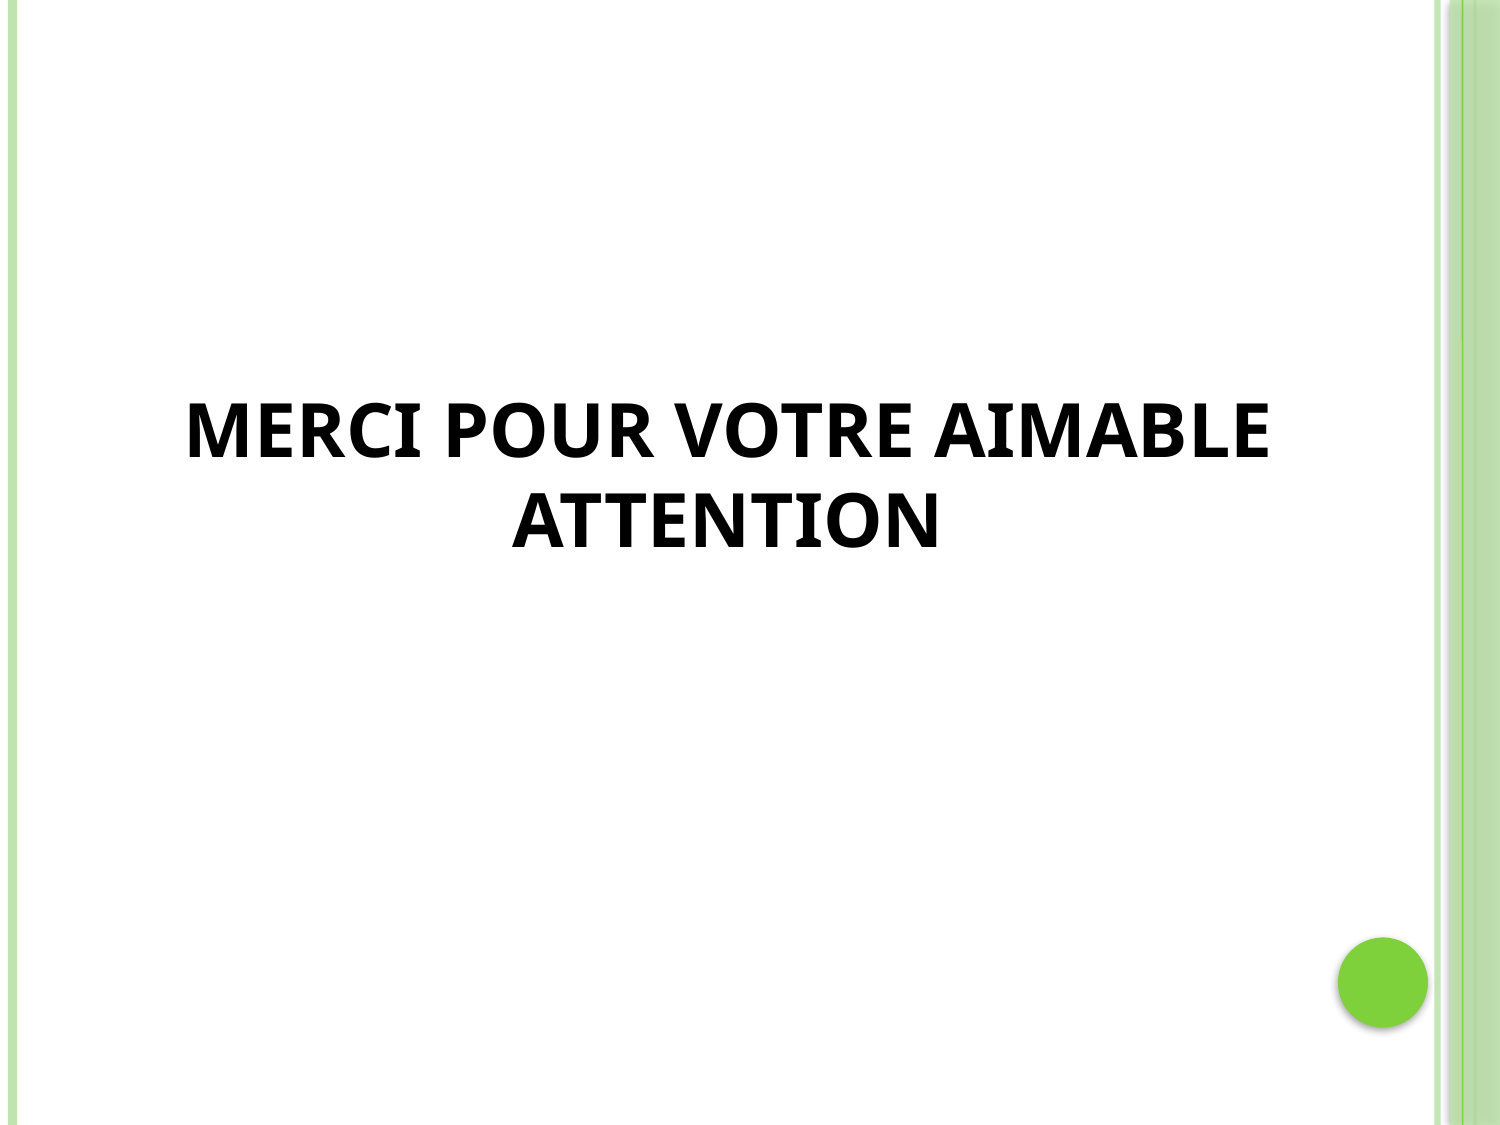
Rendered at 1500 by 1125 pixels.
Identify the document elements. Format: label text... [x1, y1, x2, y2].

text_box MERCI POUR VOTRE AIMABLE ATTENTION [169, 374, 1289, 570]
